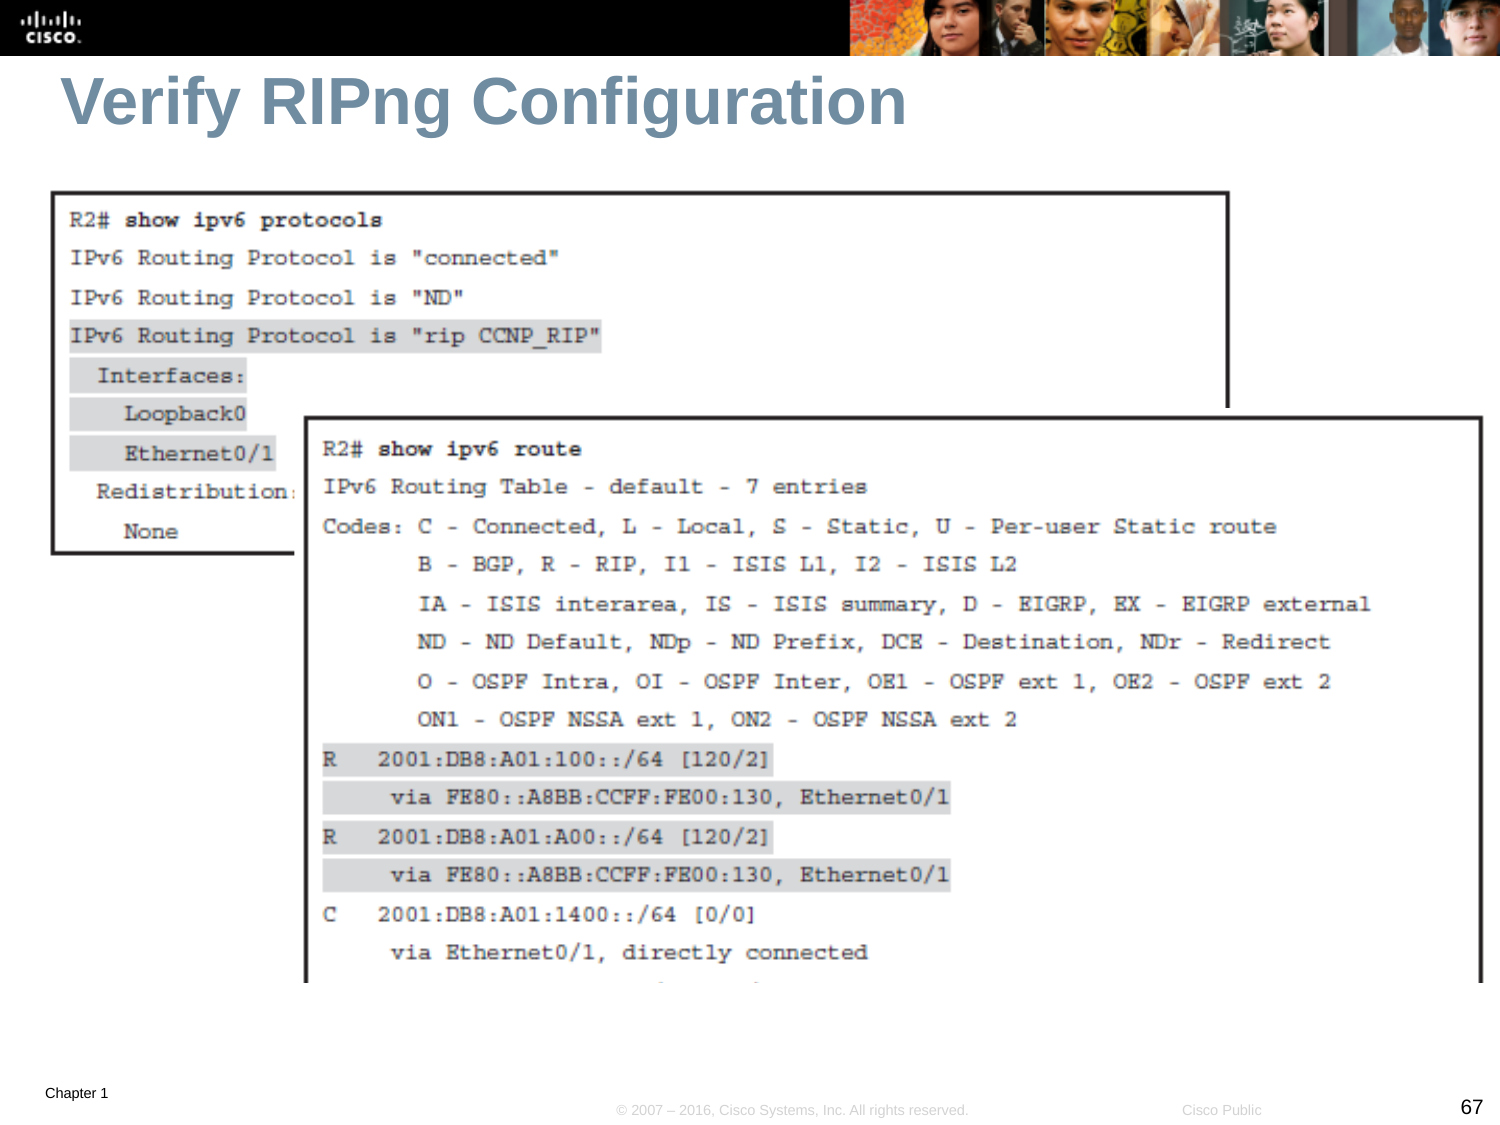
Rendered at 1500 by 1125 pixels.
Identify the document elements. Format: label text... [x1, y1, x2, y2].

picture [45, 181, 1494, 984]
title Verify RIPng Configuration [45, 59, 1444, 182]
picture [0, 0, 1500, 56]
